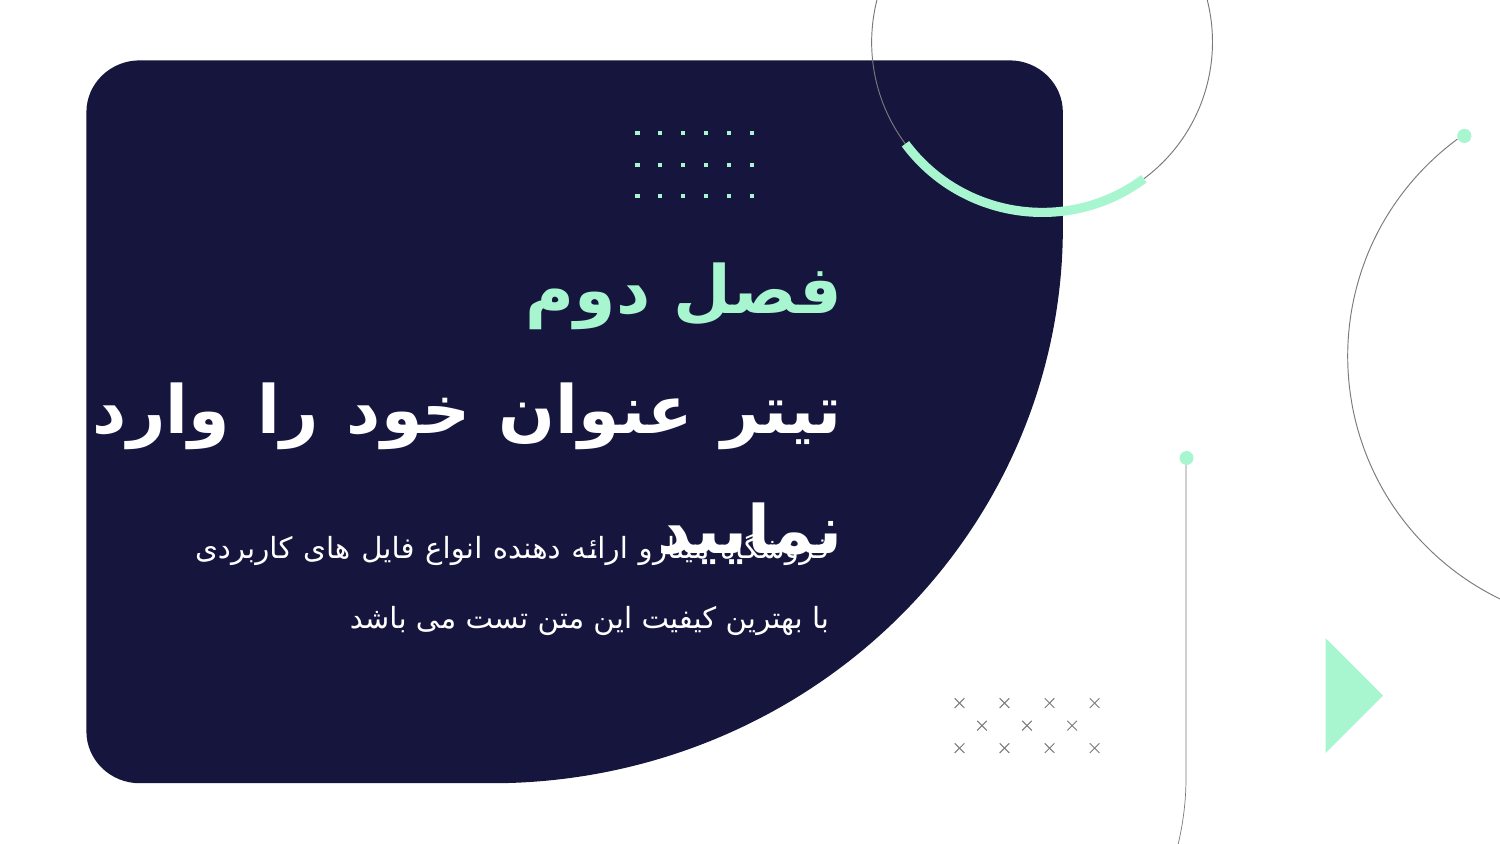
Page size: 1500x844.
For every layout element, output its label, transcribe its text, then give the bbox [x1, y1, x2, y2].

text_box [360, 0, 1500, 844]
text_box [635, 130, 1100, 754]
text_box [86, 60, 354, 784]
text_box فصل دوم تیتر عنوان خود را وارد نمایید [73, 200, 81, 575]
